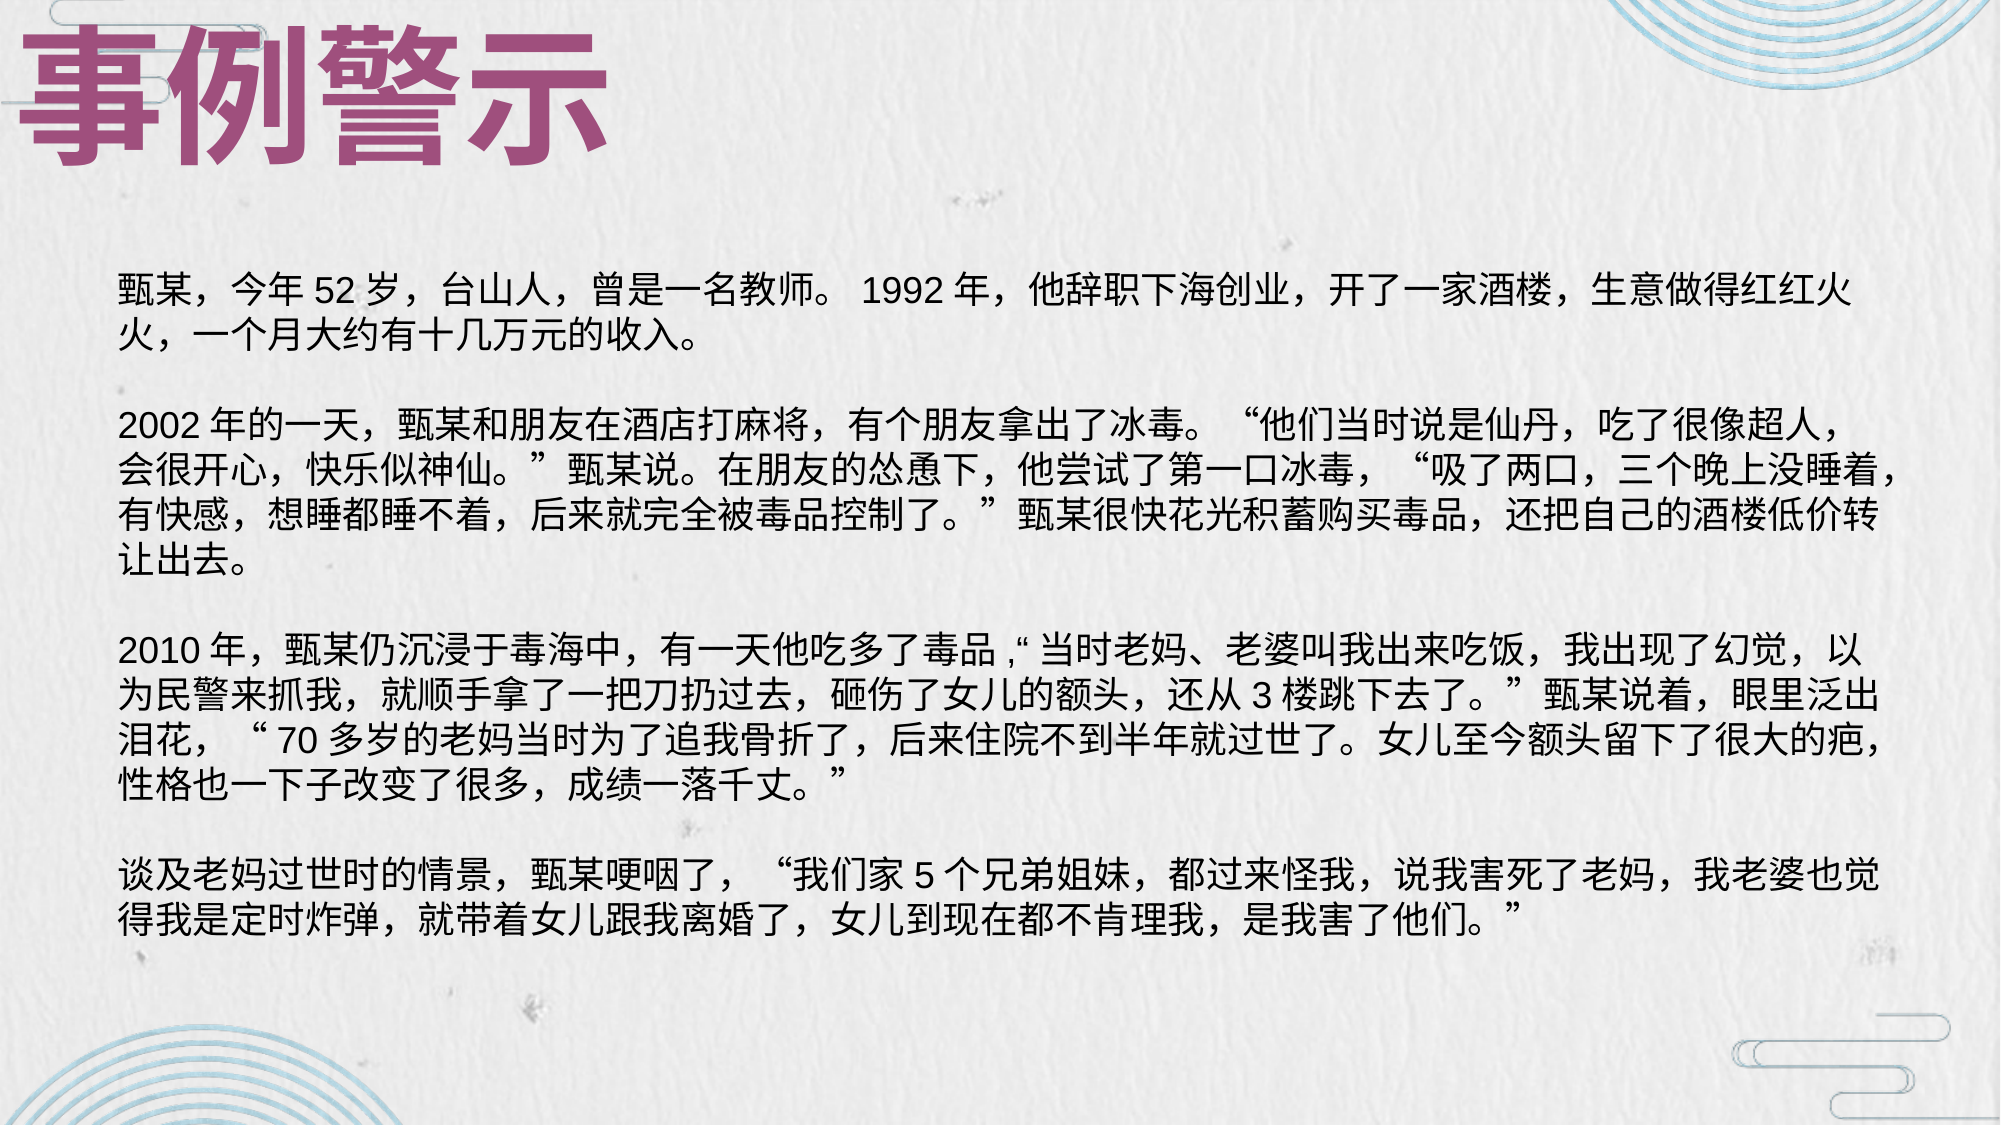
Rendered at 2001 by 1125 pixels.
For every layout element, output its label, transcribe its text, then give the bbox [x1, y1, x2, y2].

text_box 甄某，今年52岁，台山人，曾是一名教师。1992年，他辞职下海创业，开了一家酒楼，生意做得红红火火，一个月大约有十几万元的收入。 2002年的一天，甄某和朋友在酒店打麻将，有个朋友拿出了冰毒。“他们当时说是仙丹，吃了很像超人，会很开心，快乐似神仙。”甄某说。在朋友的怂恿下，他尝试了第一口冰毒，“吸了两口，三个晚上没睡着，有快感，想睡都睡不着，后来就完全被毒品控制了。”甄某很快花光积蓄购买毒品，还把自己的酒楼低价转让出去。 2010年，甄某仍沉浸于毒海中，有一天他吃多了毒品,“当时老妈、老婆叫我出来吃饭，我出现了幻觉，以为民警来抓我，就顺手拿了一把刀扔过去，砸伤了女儿的额头，还从3楼跳下去了。”甄某说着，眼里泛出泪花，“70多岁的老妈当时为了追我骨折了，后来住院不到半年就过世了。女儿至今额头留下了很大的疤，性格也一下子改变了很多，成绩一落千丈。” 谈及老妈过世时的情景，甄某哽咽了，“我们家5个兄弟姐妹，都过来怪我，说我害死了老妈，我老婆也觉得我是定时炸弹，就带着女儿跟我离婚了，女儿到现在都不肯理我，是我害了他们。” [102, 168, 1897, 949]
text_box 事例警示 [0, 0, 630, 191]
picture [0, 0, 2001, 1125]
